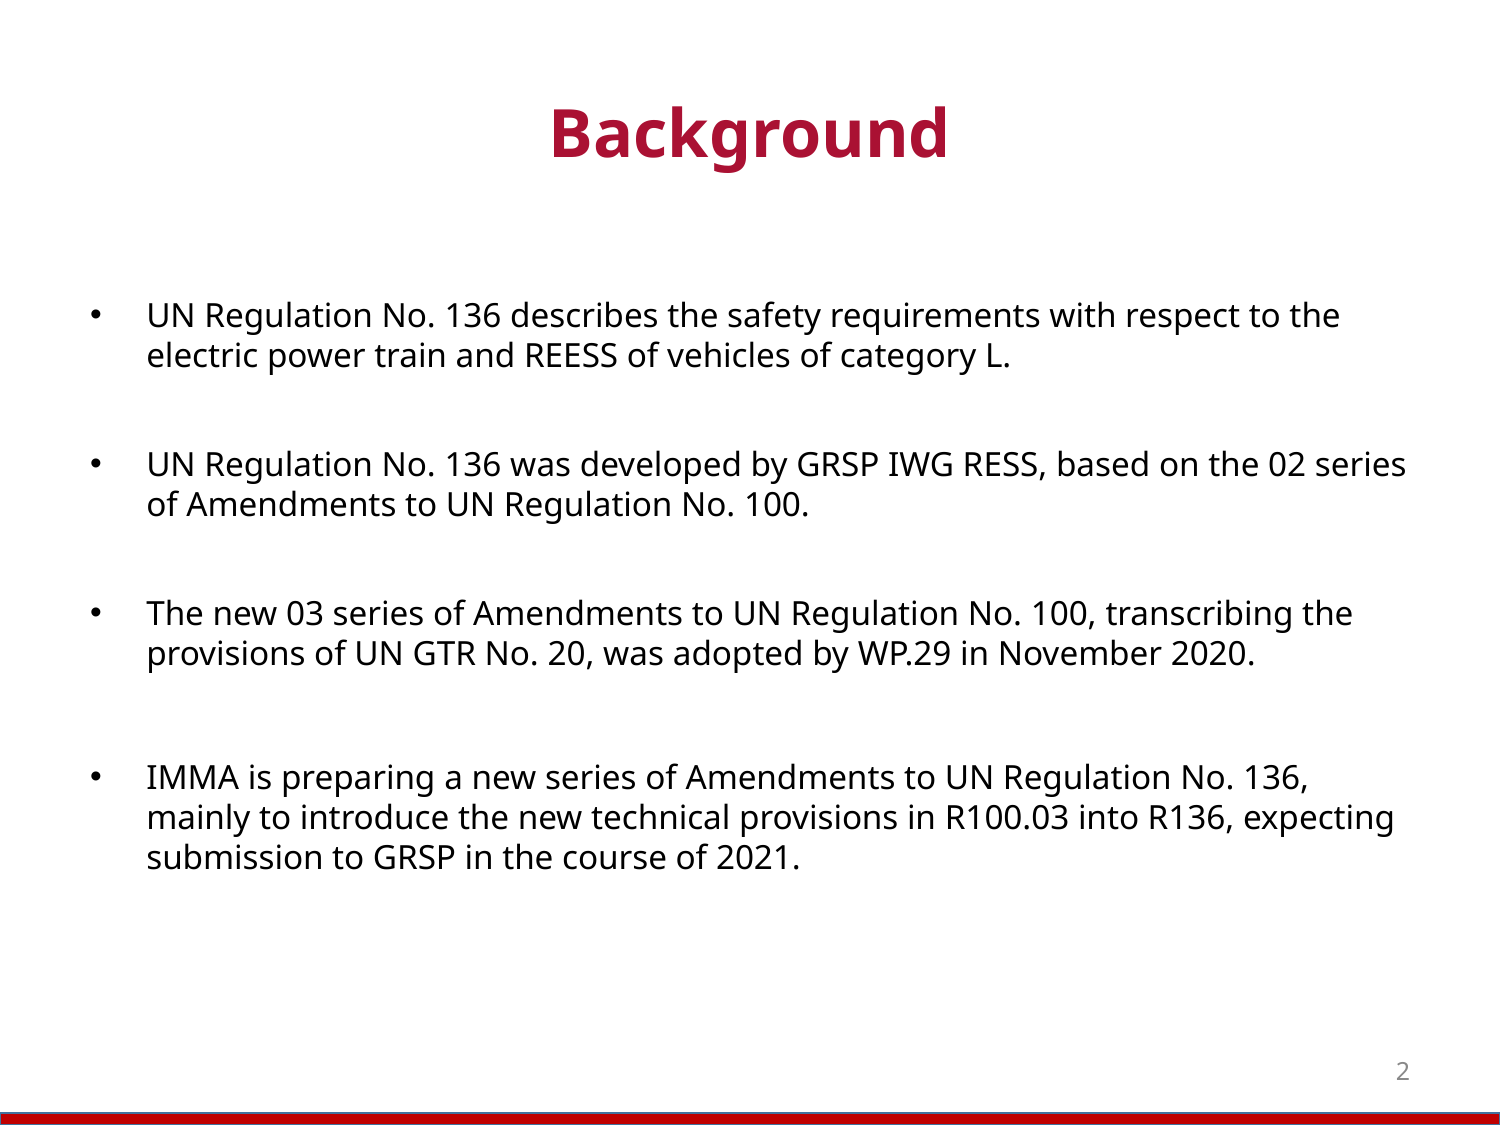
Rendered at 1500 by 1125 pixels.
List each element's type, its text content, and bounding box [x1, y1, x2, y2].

text_box [0, 1112, 1500, 1125]
title Background [75, 36, 1425, 225]
list UN Regulation No. 136 describes the safety requirements with respect to the electric power train and REESS of vehicles of category L. UN Regulation No. 136 was developed by GRSP IWG RESS, based on the 02 series of Amendments to UN Regulation No. 100. The new 03 series of Amendments to UN Regulation No. 100, transcribing the provisions of UN GTR No. 20, was adopted by WP.29 in November 2020. IMMA is preparing a new series of Amendments to UN Regulation No. 136, mainly to introduce the new technical provisions in R100.03 into R136, expecting submission to GRSP in the course of 2021. [75, 287, 1425, 900]
slide_number 2 [1074, 1042, 1425, 1103]
